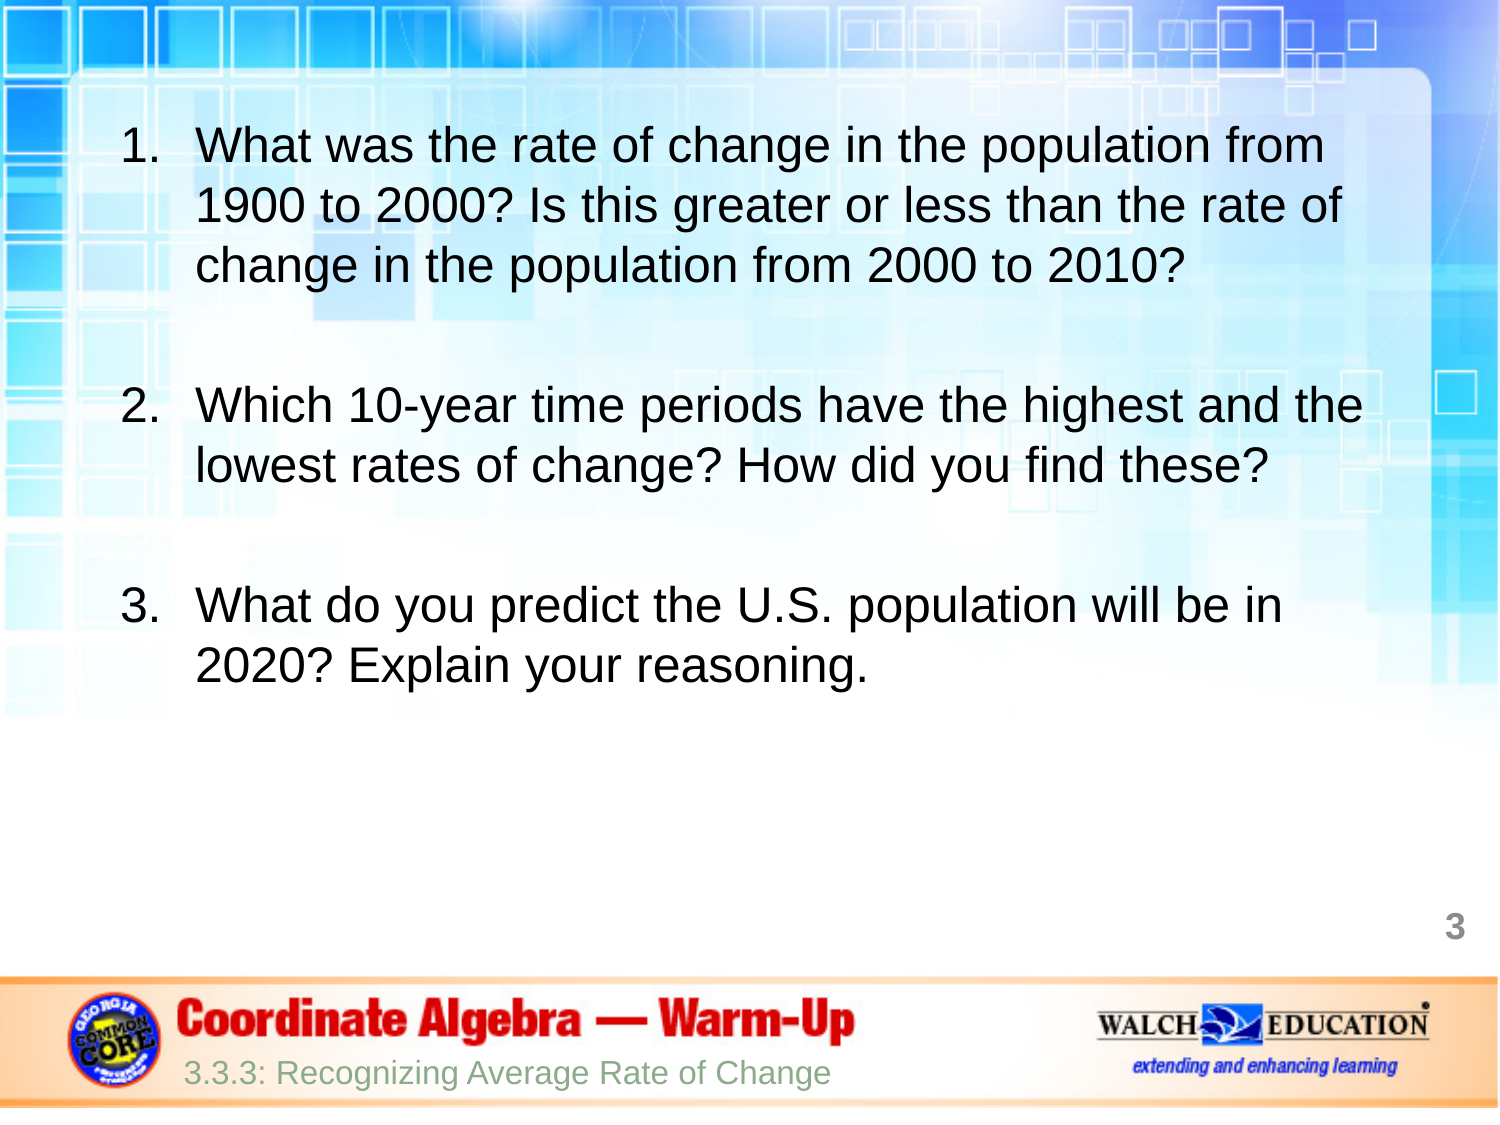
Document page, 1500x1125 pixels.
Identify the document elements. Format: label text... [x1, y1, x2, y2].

subtitle What was the rate of change in the population from 1900 to 2000? Is this greater or less than the rate of change in the population from 2000 to 2010? Which 10-year time periods have the highest and the lowest rates of change? How did you find these? What do you predict the U.S. population will be in 2020? Explain your reasoning. [105, 105, 1394, 925]
footer 3.3.3: Recognizing Average Rate of Change [168, 1048, 1067, 1094]
slide_number 3 [1361, 901, 1481, 949]
picture [0, 0, 1500, 1108]
